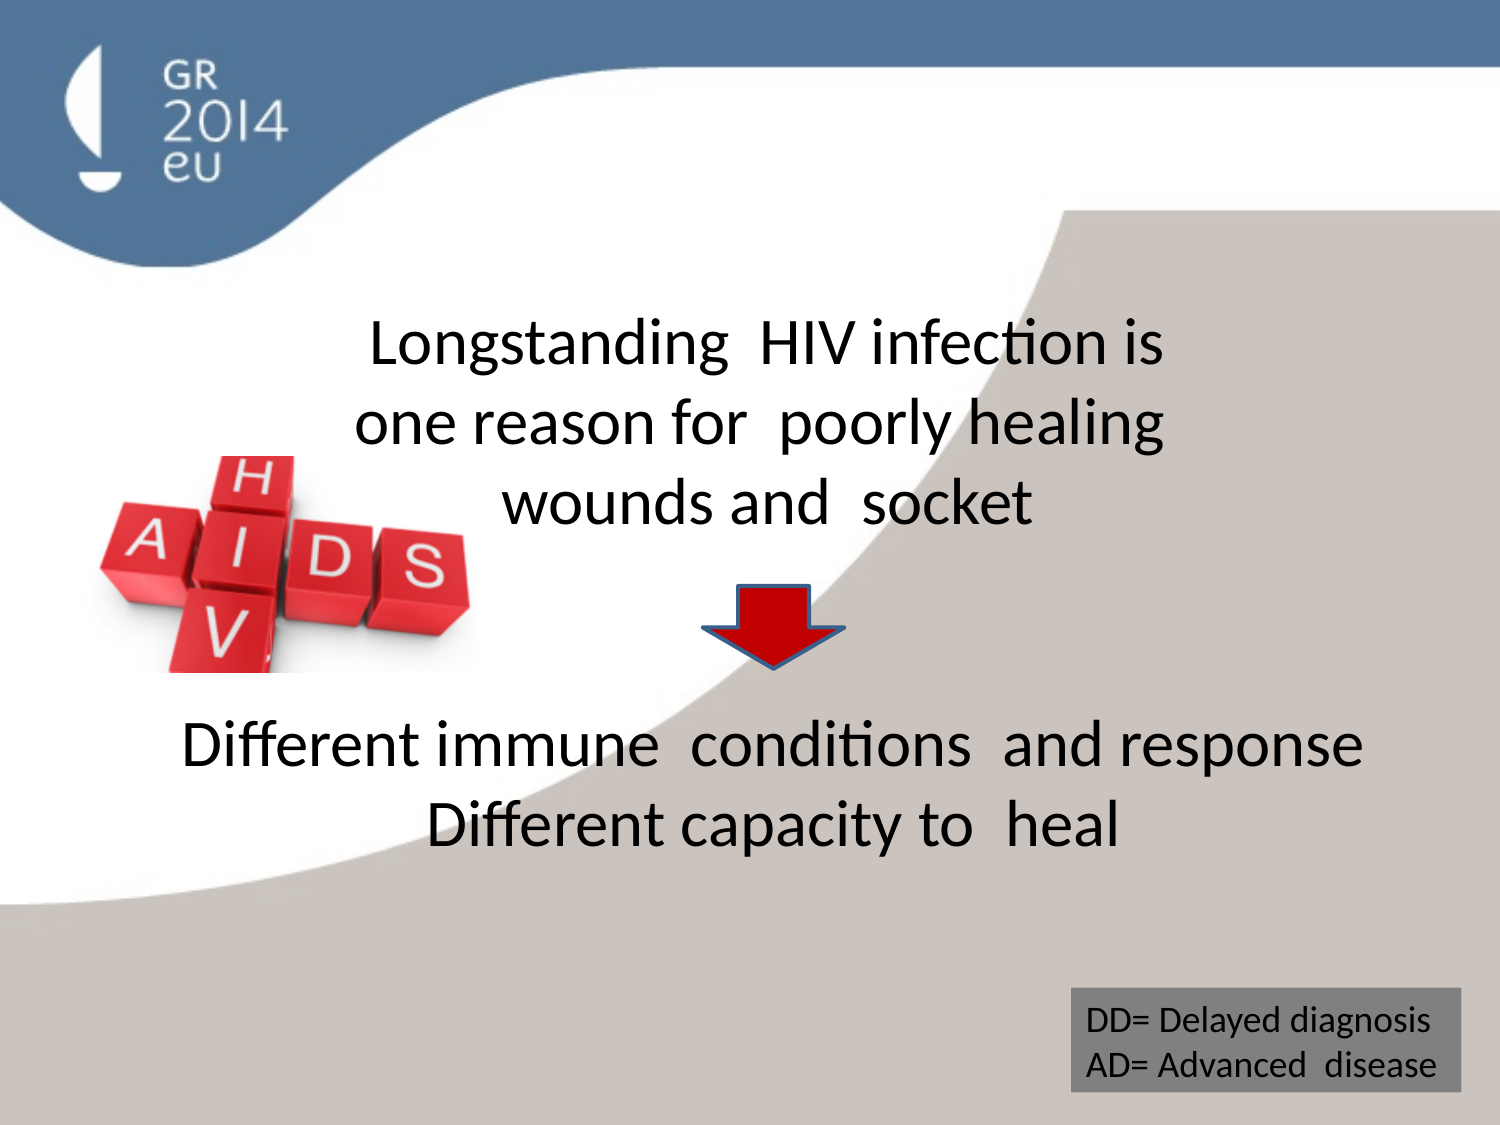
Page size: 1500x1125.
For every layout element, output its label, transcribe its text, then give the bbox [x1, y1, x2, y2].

text_box [700, 583, 847, 671]
text_box DD= Delayed diagnosis AD= Advanced disease [1071, 987, 1462, 1093]
text_box Different immune conditions and response Different capacity to heal [166, 692, 1381, 867]
picture [76, 455, 479, 674]
text_box Longstanding HIV infection is one reason for poorly healing wounds and socket [301, 290, 1235, 546]
